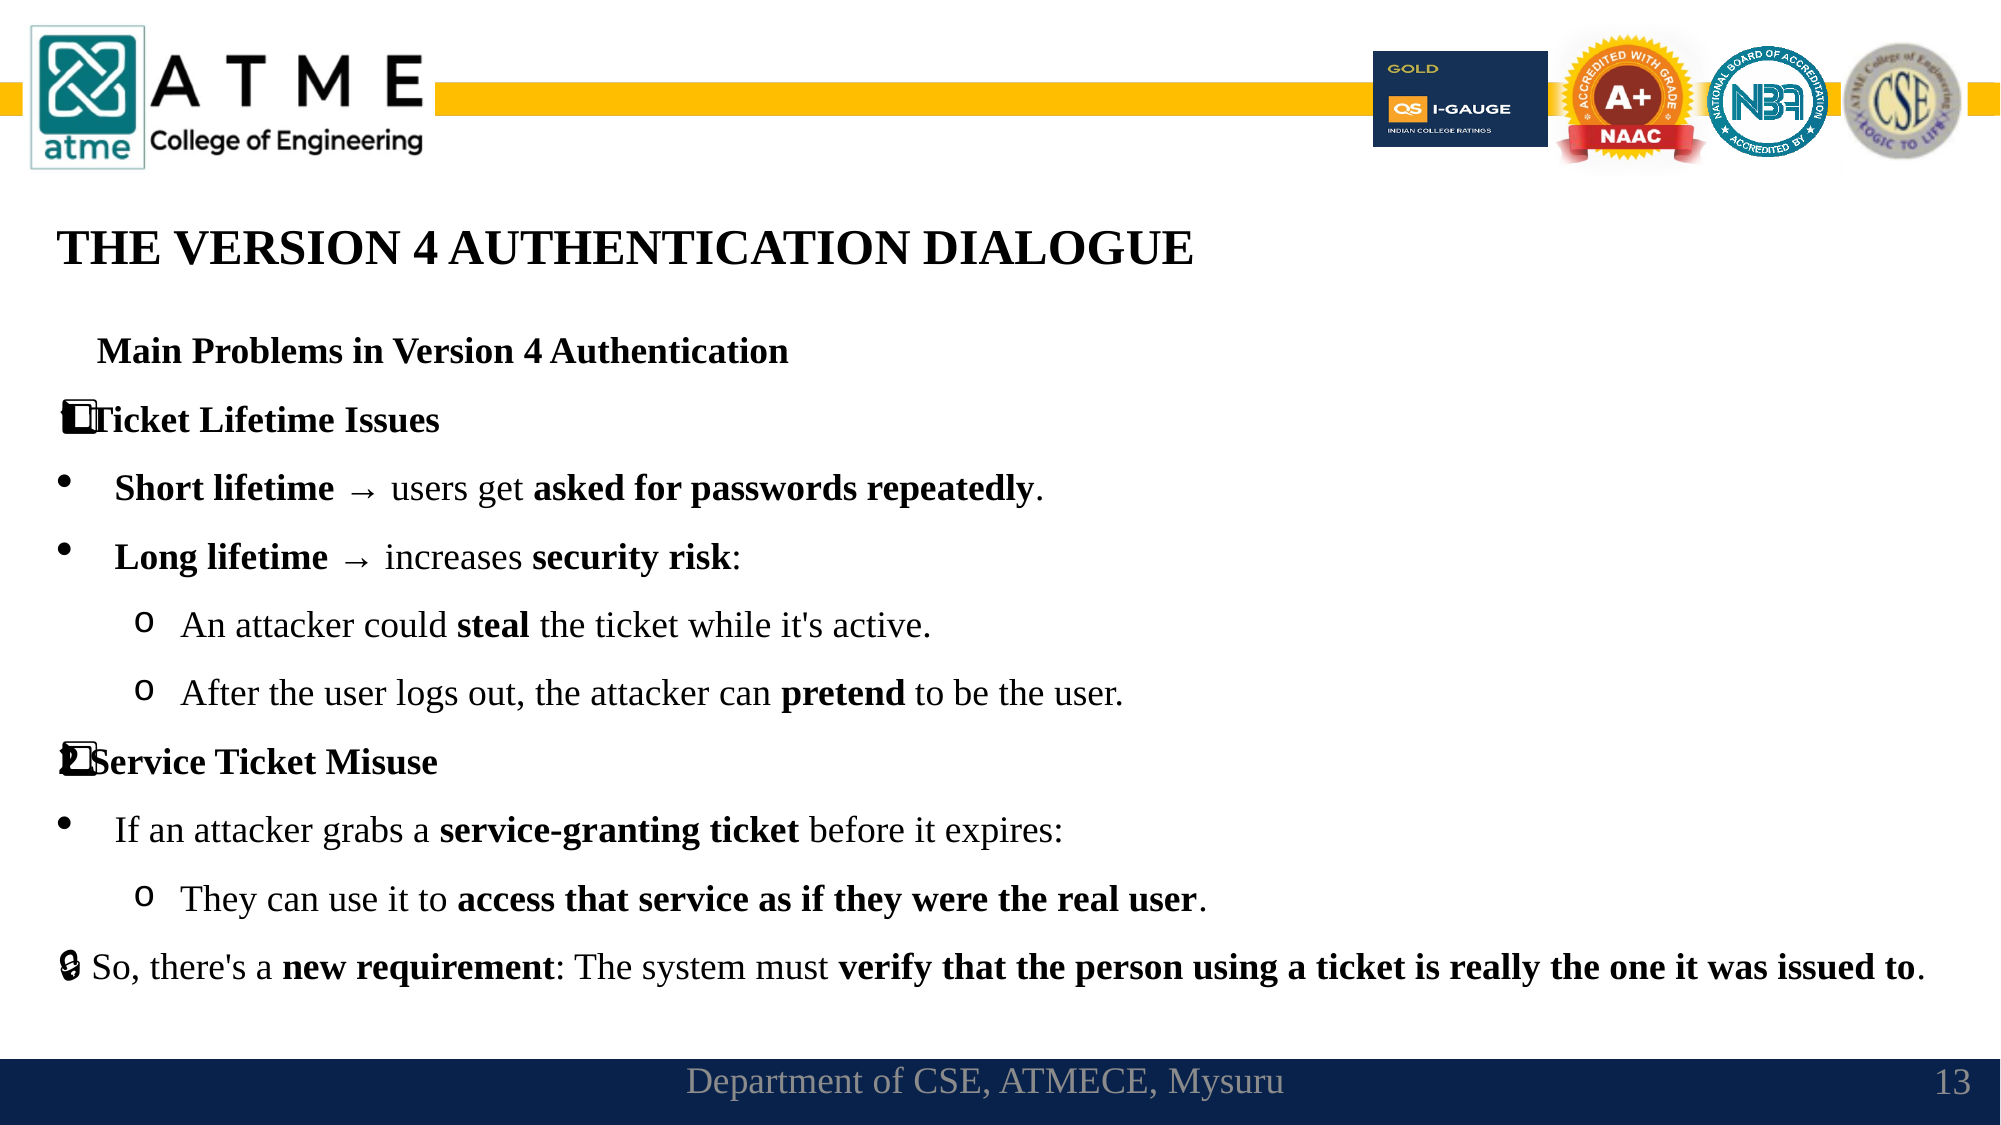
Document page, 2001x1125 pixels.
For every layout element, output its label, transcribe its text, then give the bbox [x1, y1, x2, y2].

picture [1373, 20, 1828, 180]
picture [22, 15, 435, 178]
picture [1840, 26, 1968, 176]
picture [0, 1059, 2001, 1125]
text_box THE VERSION 4 AUTHENTICATION DIALOGUE [41, 207, 1470, 282]
text_box 🔐 Main Problems in Version 4 Authentication 1️⃣ Ticket Lifetime Issues Short lifetime → users get asked for passwords repeatedly. Long lifetime → increases security risk: An attacker could steal the ticket while it's active. After the user logs out, the attacker can pretend to be the user. 2️⃣ Service Ticket Misuse If an attacker grabs a service-granting ticket before it expires: They can use it to access that service as if they were the real user. 🔒 So, there's a new requirement: The system must verify that the person using a ticket is really the one it was issued to. [43, 312, 1972, 995]
footer Department of CSE, ATMECE, Mysuru [501, 1056, 1470, 1102]
slide_number 13 [1511, 1057, 1972, 1103]
